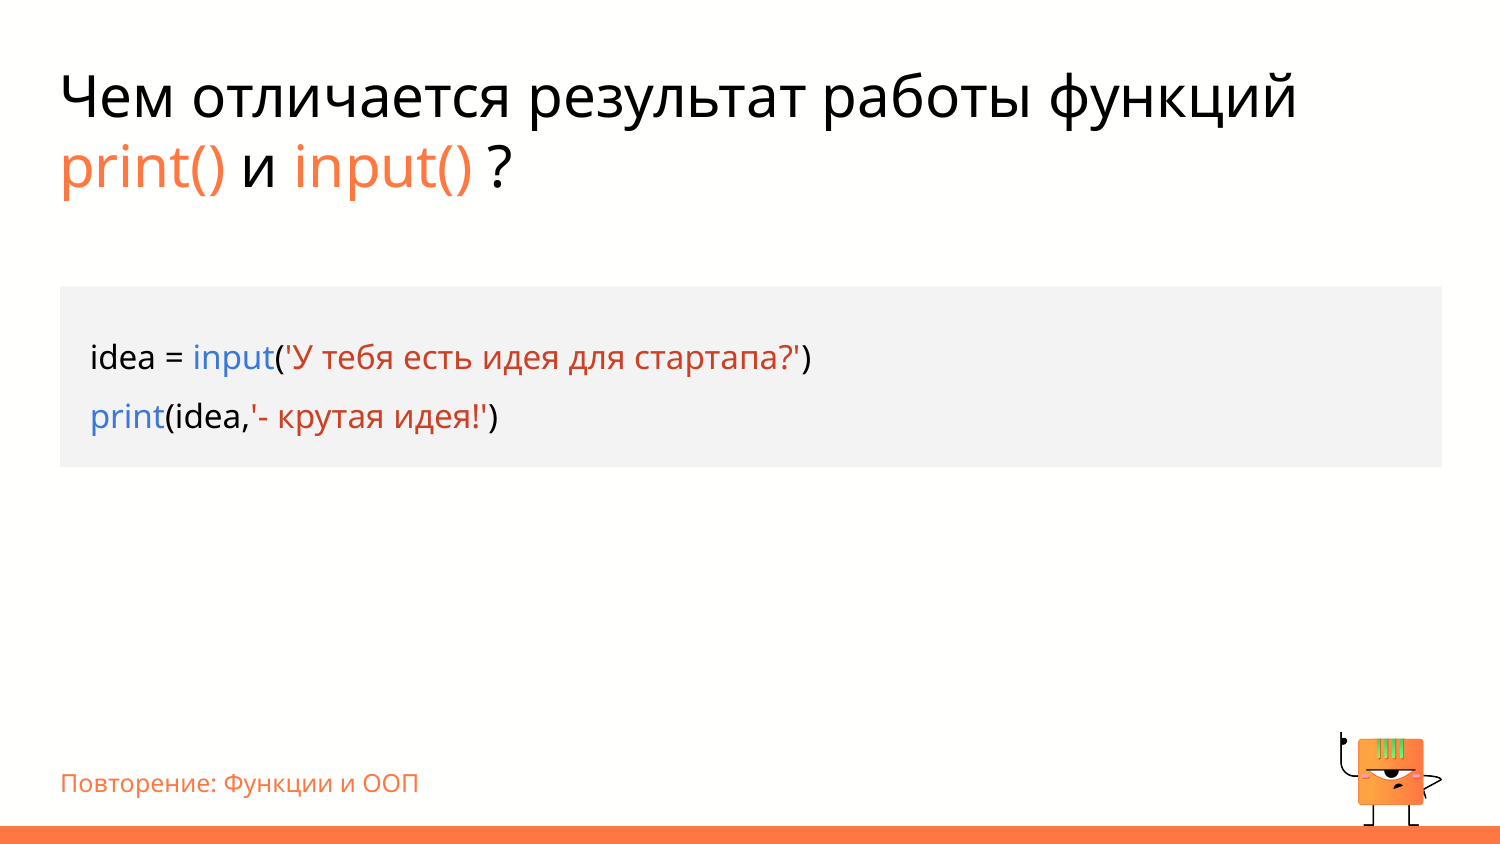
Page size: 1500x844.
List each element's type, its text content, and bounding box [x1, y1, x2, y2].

subtitle Повторение: Функции и ООП [60, 767, 1233, 813]
title Чем отличается результат работы функций print() и input() ? [59, 59, 1441, 150]
text_box idea = input('У тебя есть идея для стартапа?') print(idea,'- крутая идея!') [60, 286, 1442, 468]
picture [1339, 732, 1442, 826]
